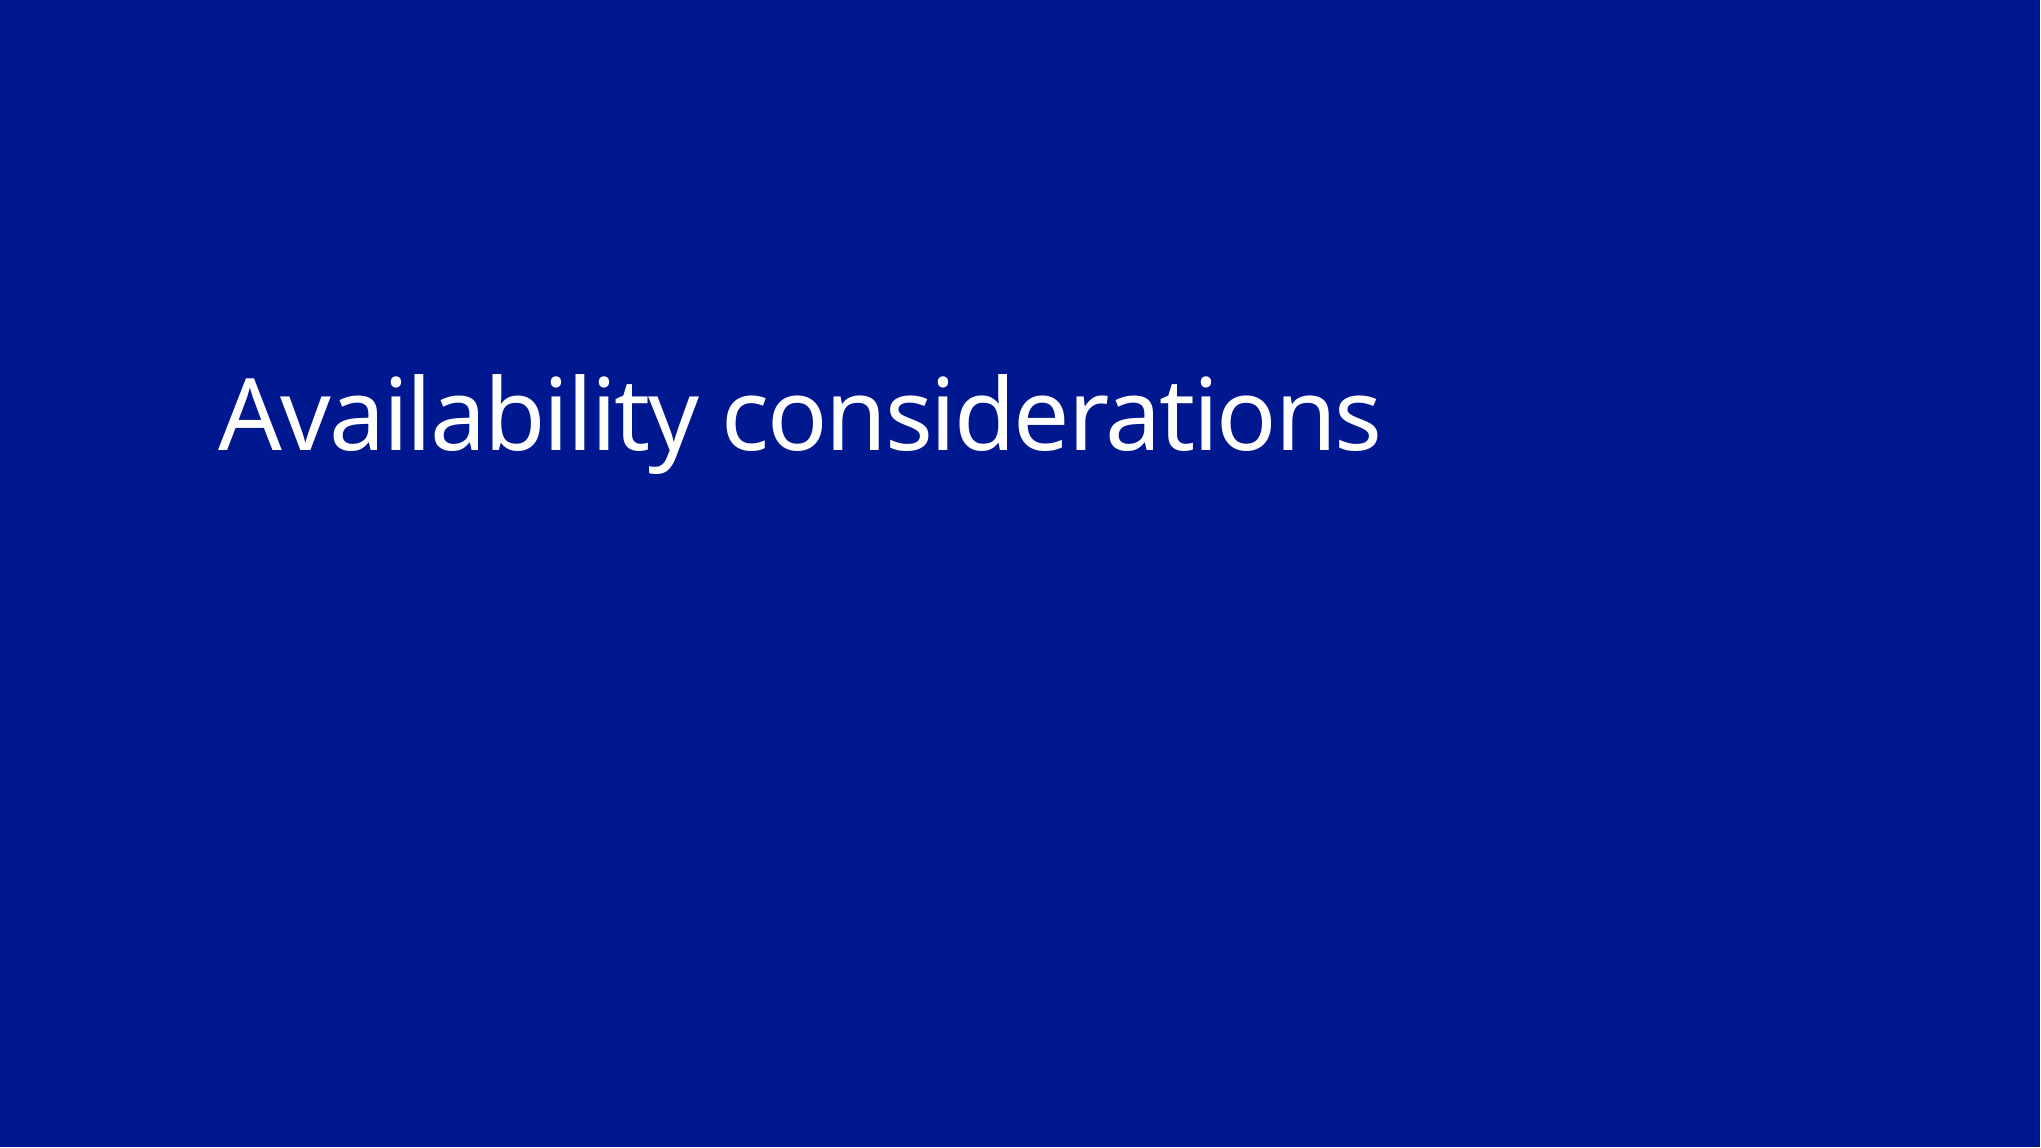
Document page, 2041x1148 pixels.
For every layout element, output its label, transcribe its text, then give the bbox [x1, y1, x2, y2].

title Availability considerations [195, 348, 1846, 649]
